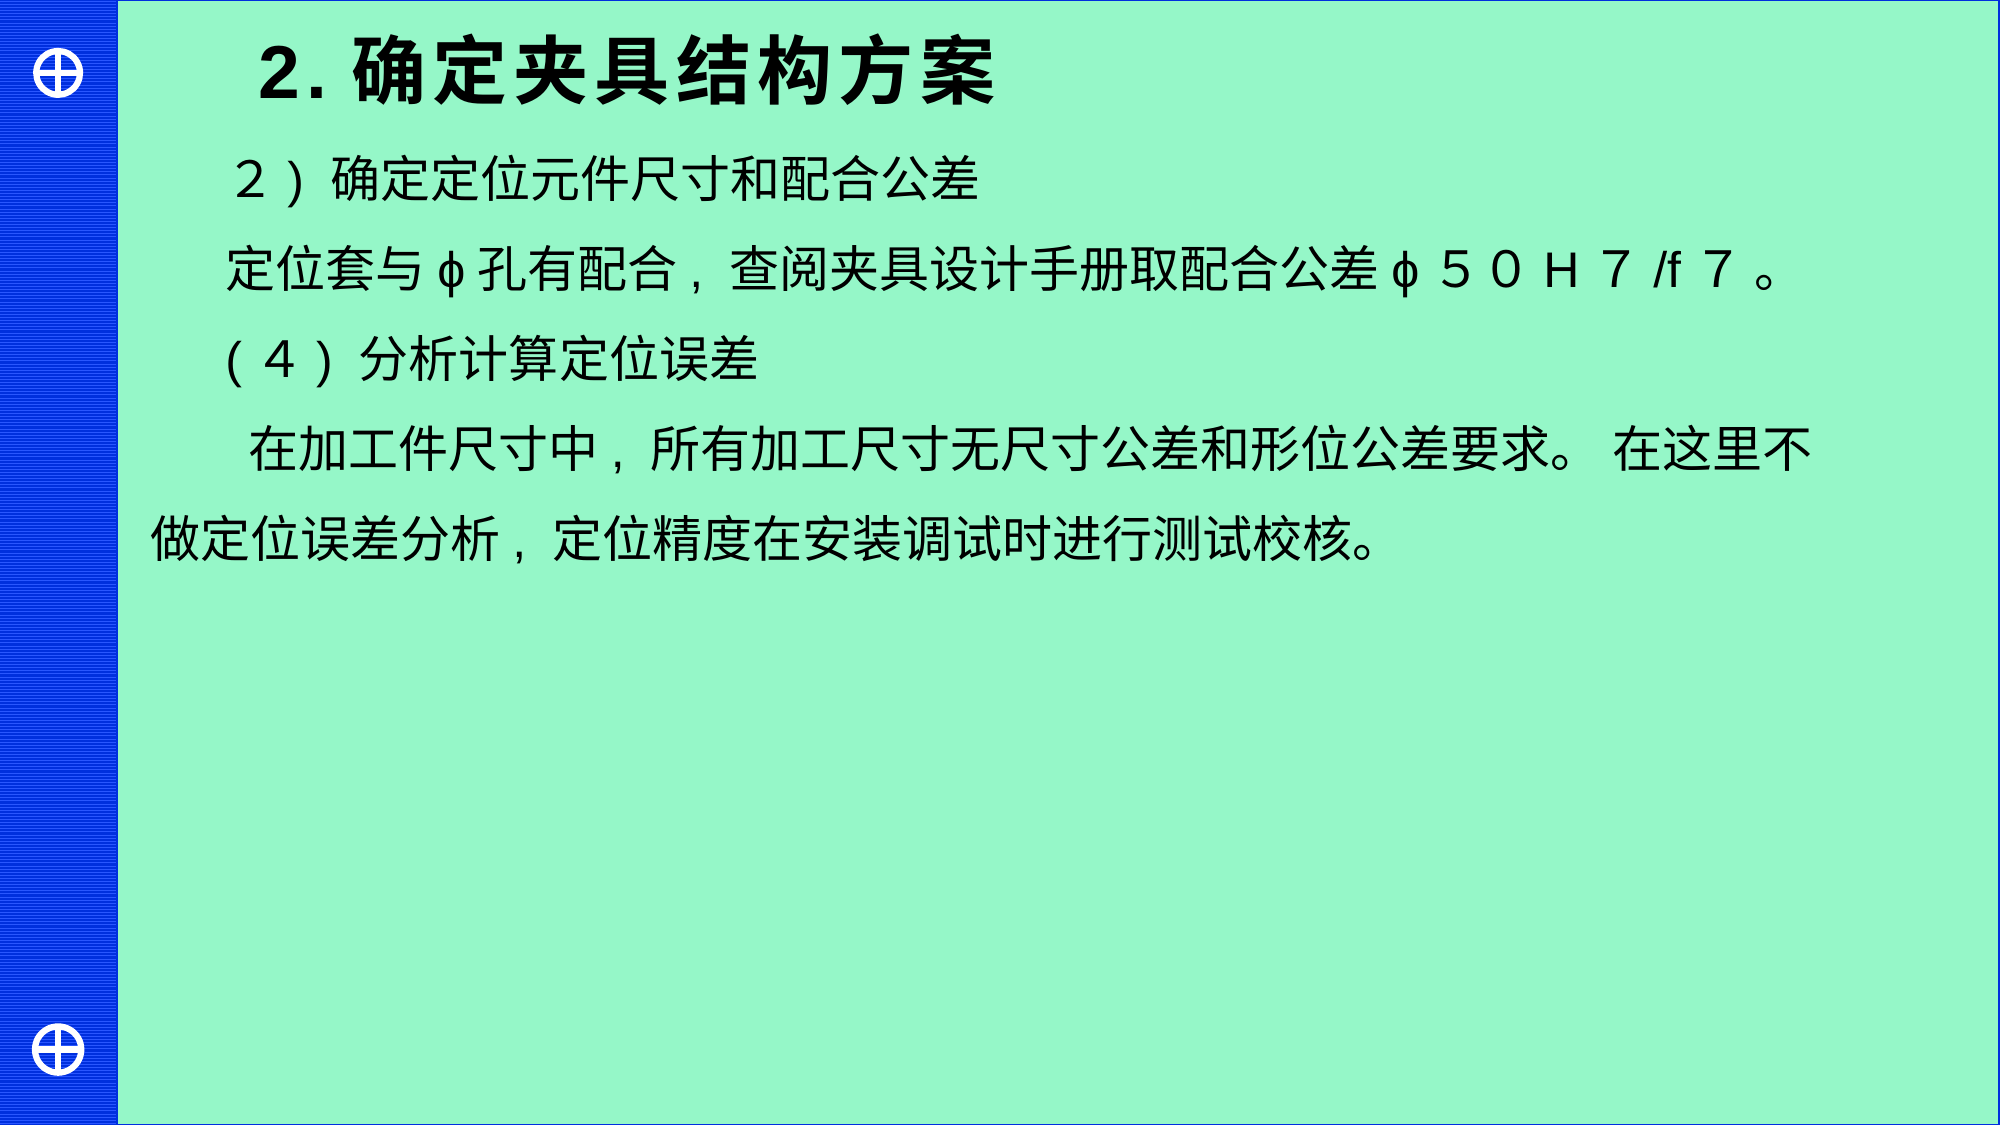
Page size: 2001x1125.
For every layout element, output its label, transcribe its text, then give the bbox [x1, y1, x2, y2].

text_box 2.确定夹具结构方案 [135, 0, 1423, 122]
